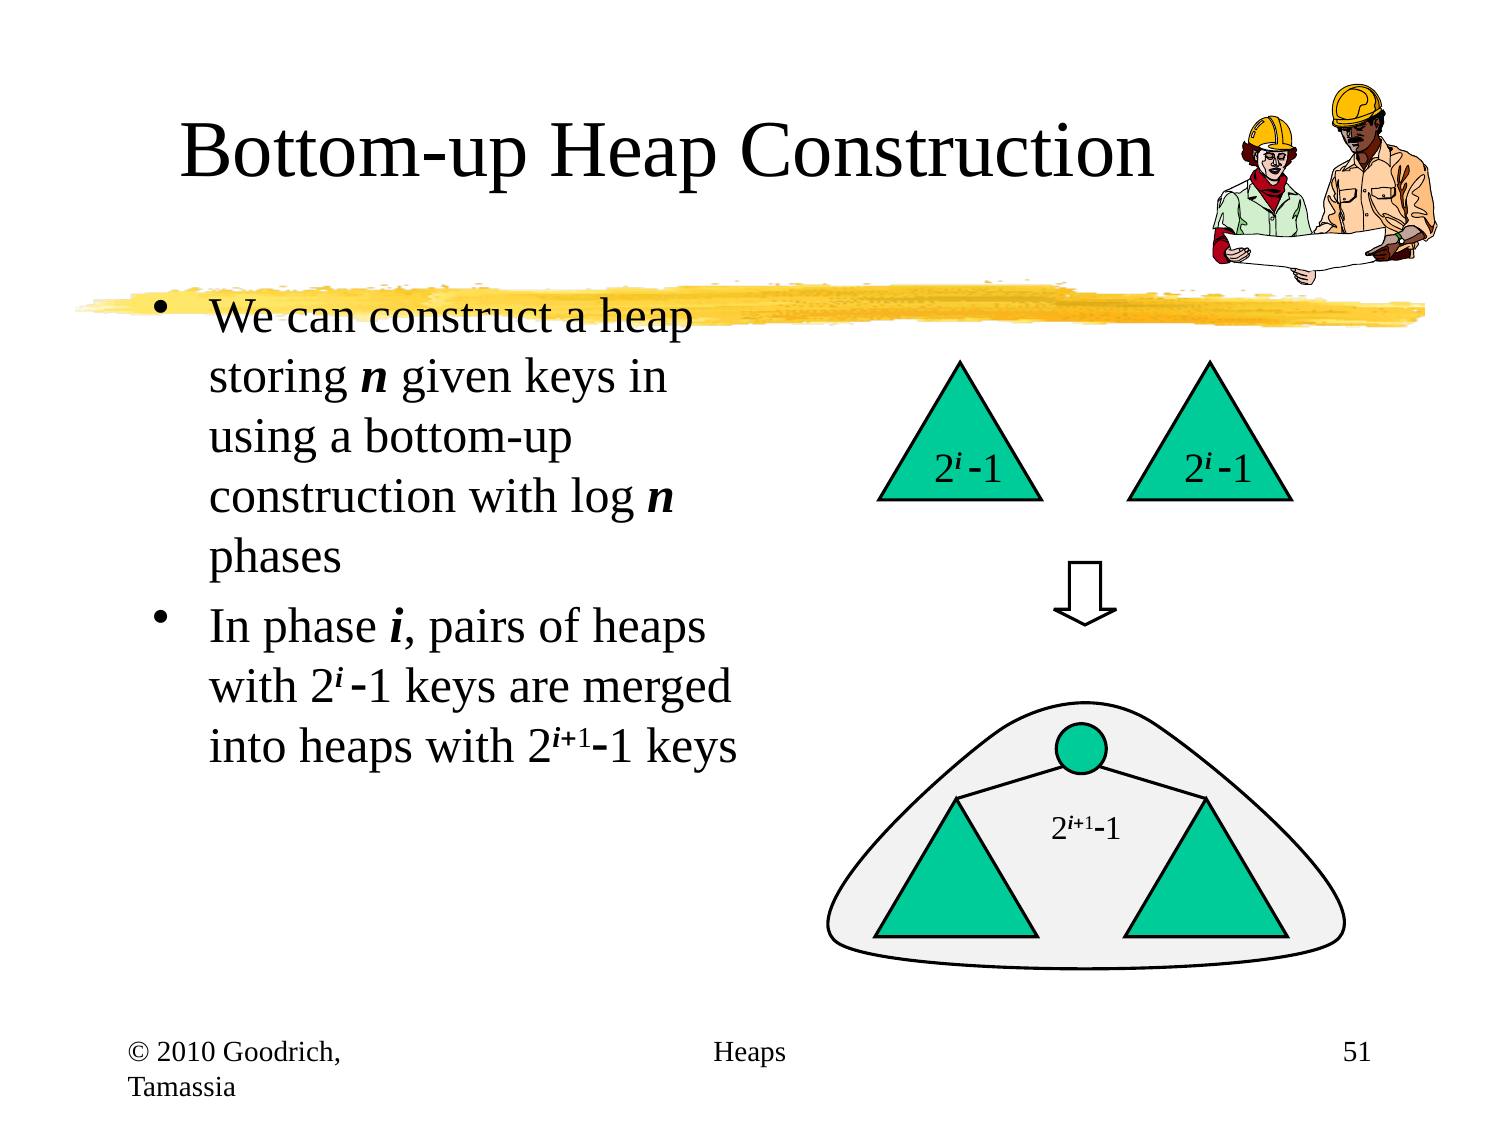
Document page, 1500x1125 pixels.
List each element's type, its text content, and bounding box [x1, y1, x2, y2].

slide_number © 2010 Goodrich, Tamassia [112, 1024, 426, 1101]
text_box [878, 362, 1292, 501]
text_box [1056, 723, 1107, 774]
text_box [874, 804, 1038, 937]
title Bottom-up Heap Construction [99, 49, 1238, 238]
text_box 2i+1-1 [1036, 799, 1137, 854]
picture [776, 274, 1212, 338]
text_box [1212, 80, 1438, 286]
footer Heaps [512, 1024, 988, 1101]
slide_number 51 [1074, 1024, 1388, 1101]
text_box [827, 702, 1345, 969]
text_box [787, 275, 1438, 550]
picture [75, 274, 137, 338]
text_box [1098, 767, 1207, 799]
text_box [956, 767, 1064, 799]
text_box [1124, 803, 1288, 937]
text_box [1053, 562, 1117, 625]
list We can construct a heap storing n given keys in using a bottom-up construction with log n phases In phase i, pairs of heaps with 2i -1 keys are merged into heaps with 2i+1-1 keys [137, 274, 776, 976]
